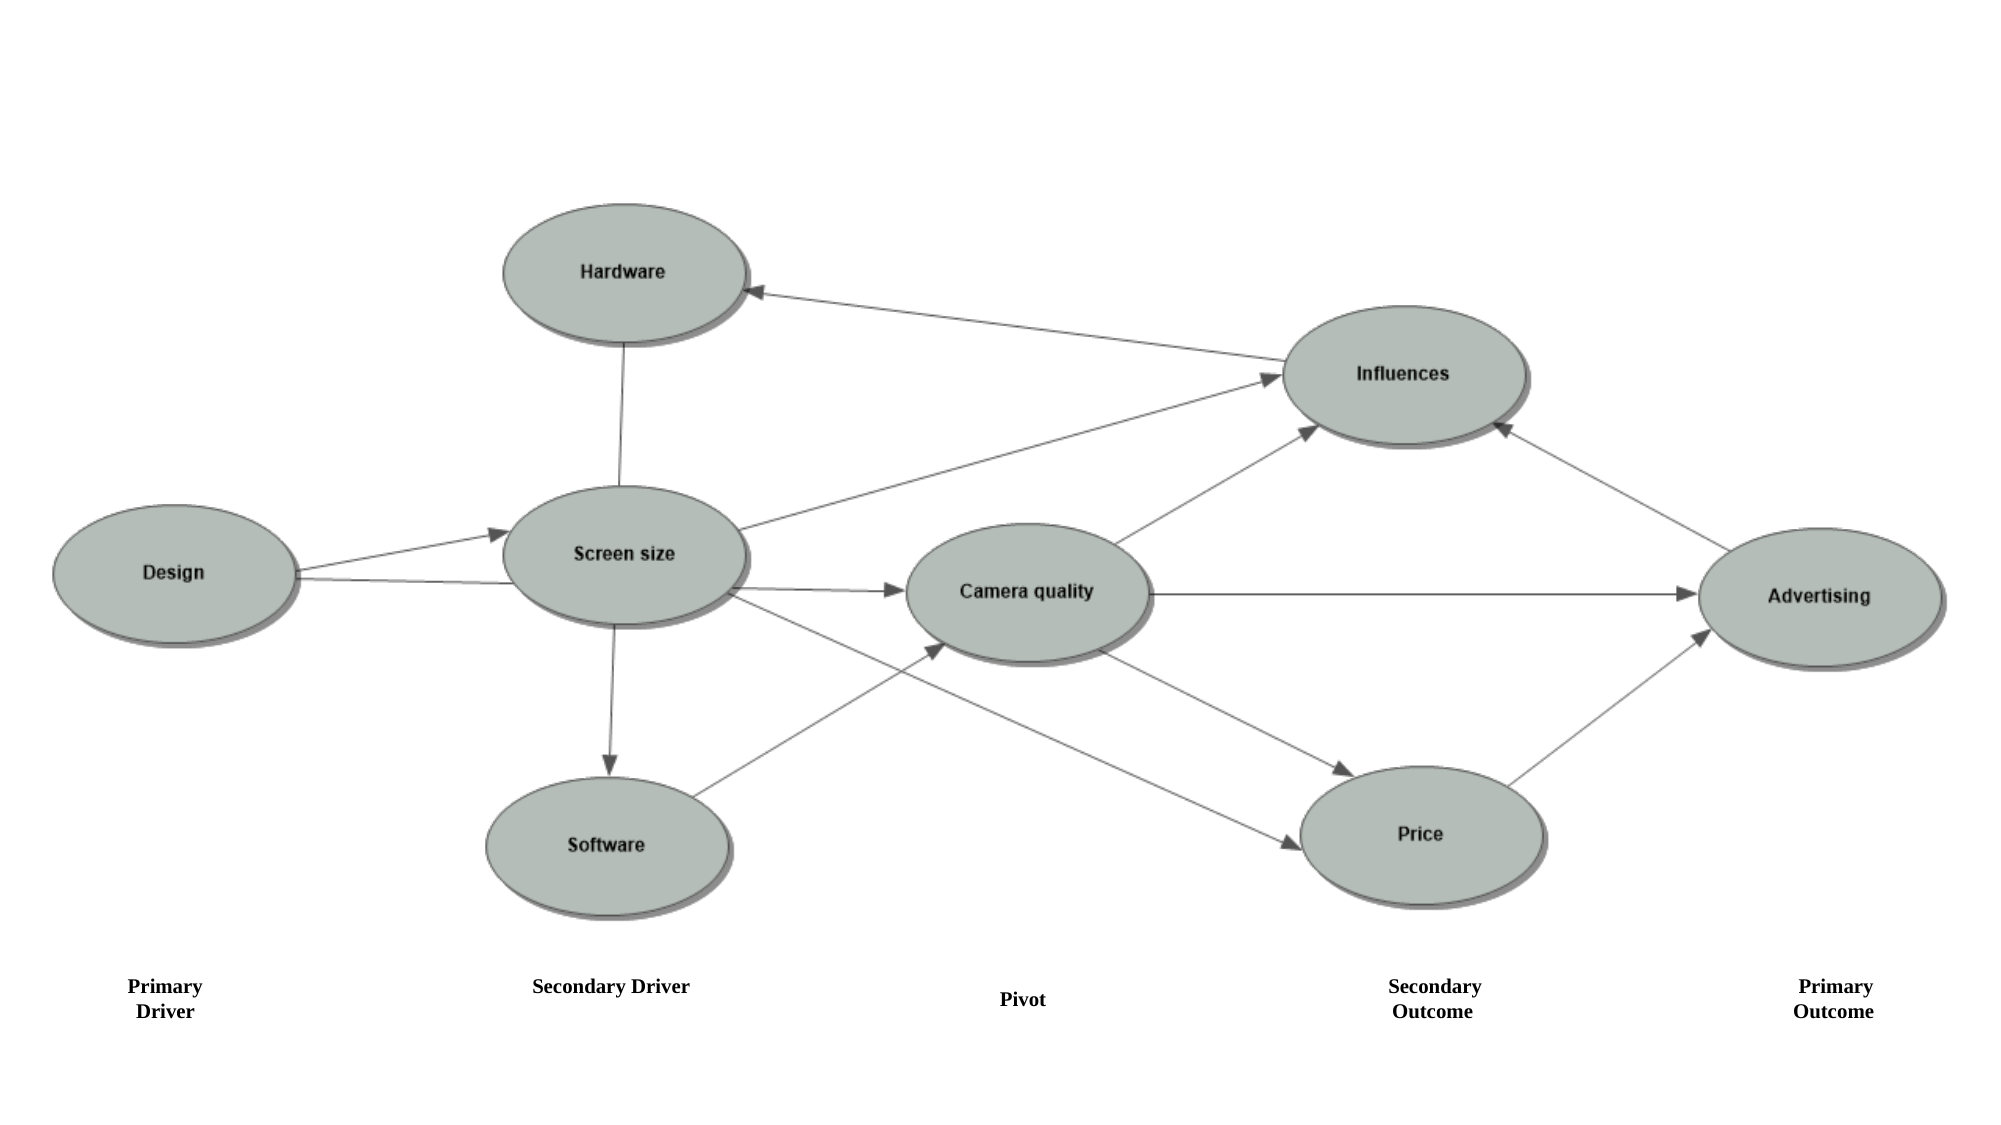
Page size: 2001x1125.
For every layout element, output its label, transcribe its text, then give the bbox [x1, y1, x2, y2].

text_box Secondary Outcome [1330, 965, 1540, 1031]
text_box Primary Driver [63, 965, 273, 1031]
text_box Primary Outcome [1742, 965, 1930, 1031]
text_box Secondary Driver [506, 965, 716, 1006]
picture [45, 196, 1955, 929]
text_box Pivot [918, 978, 1128, 1019]
